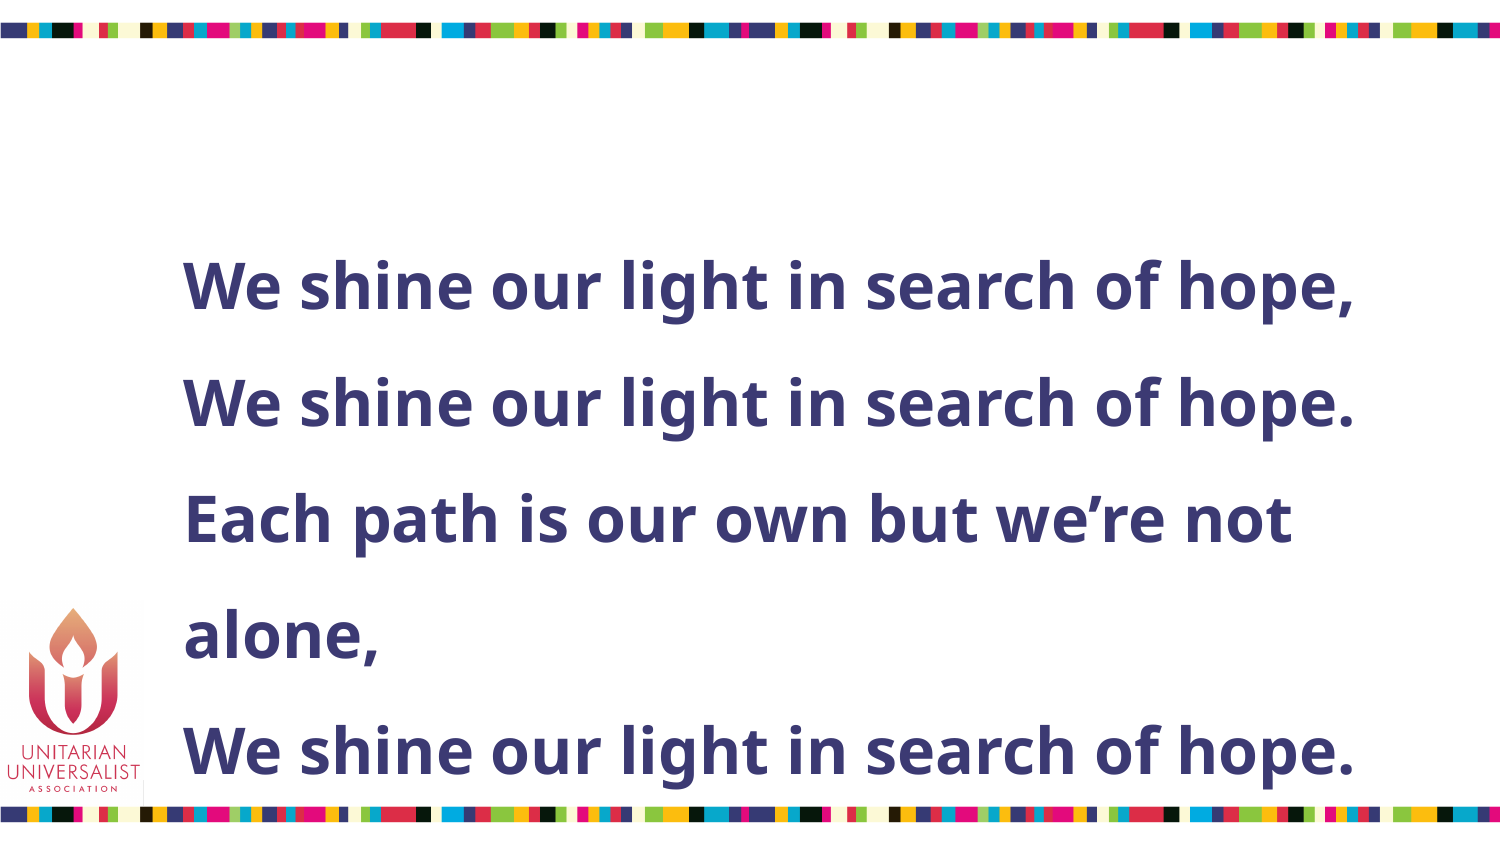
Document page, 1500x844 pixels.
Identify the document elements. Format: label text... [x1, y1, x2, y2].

picture [0, 22, 1500, 40]
text_box We shine our light in search of hope, We shine our light in search of hope. Each path is our own but we’re not alone, We shine our light in search of hope. [168, 191, 1500, 803]
picture [0, 600, 1500, 824]
